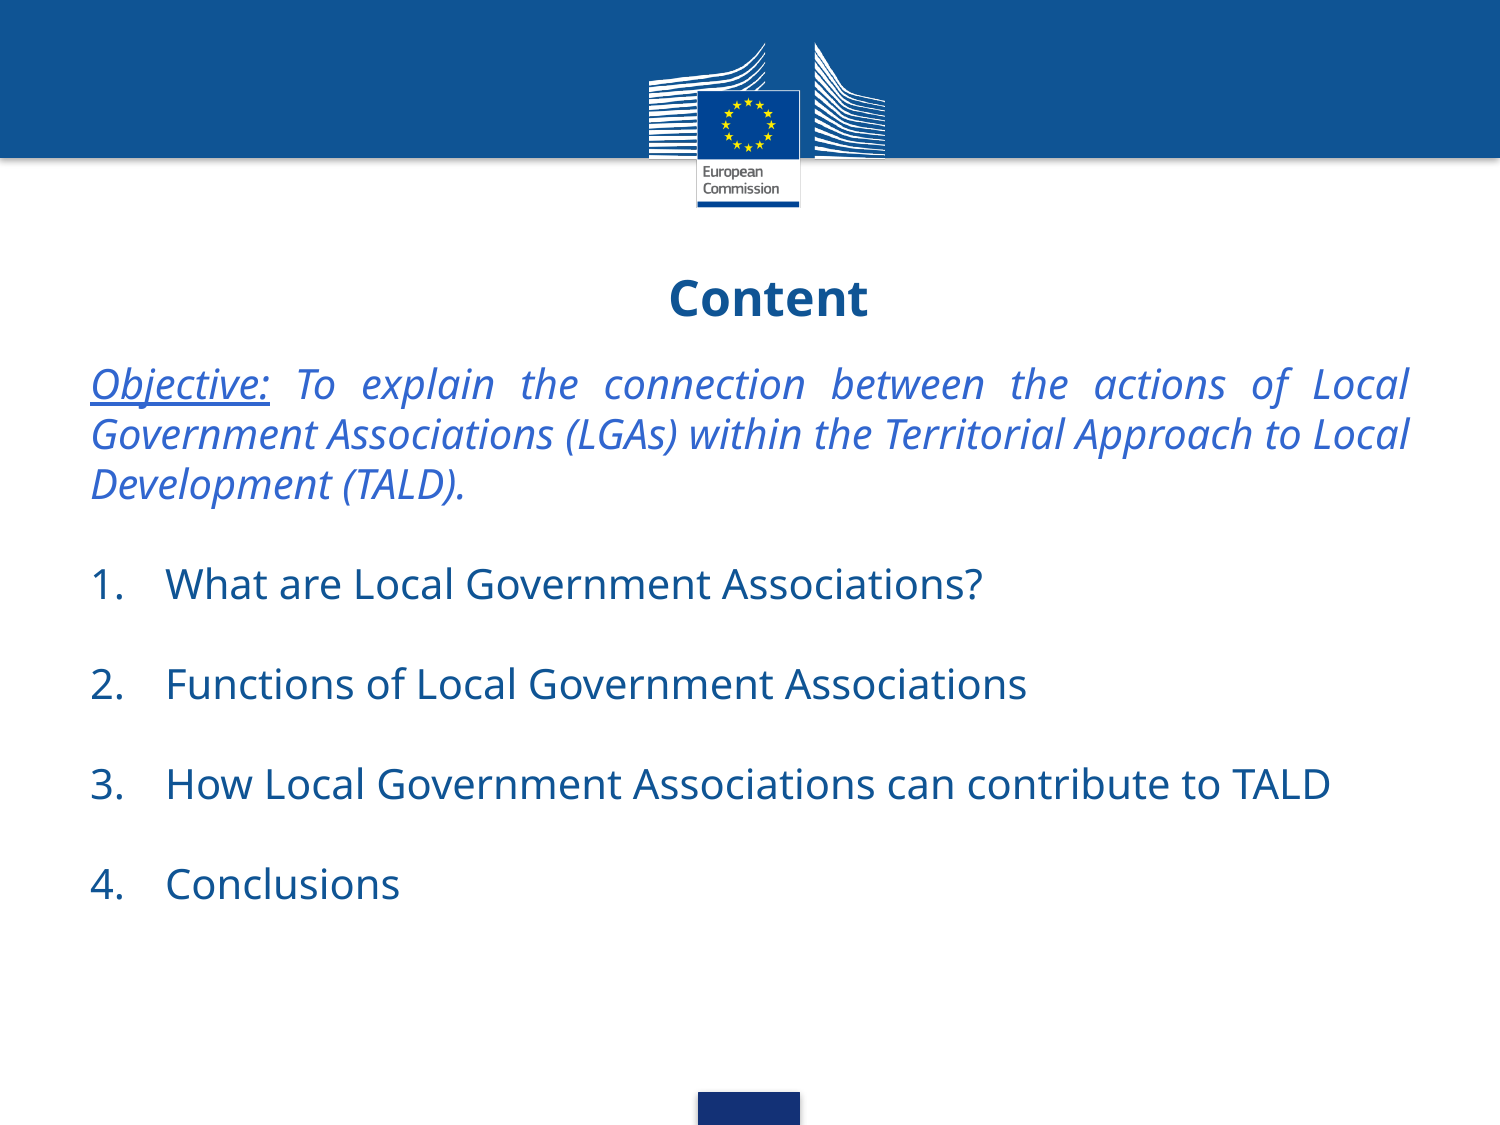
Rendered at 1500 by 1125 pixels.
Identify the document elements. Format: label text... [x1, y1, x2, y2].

picture [649, 42, 885, 208]
title Content [64, 219, 1415, 374]
list Objective: To explain the connection between the actions of Local Government Associations (LGAs) within the Territorial Approach to Local Development (TALD). What are Local Government Associations? Functions of Local Government Associations How Local Government Associations can contribute to TALD Conclusions [75, 349, 1425, 988]
